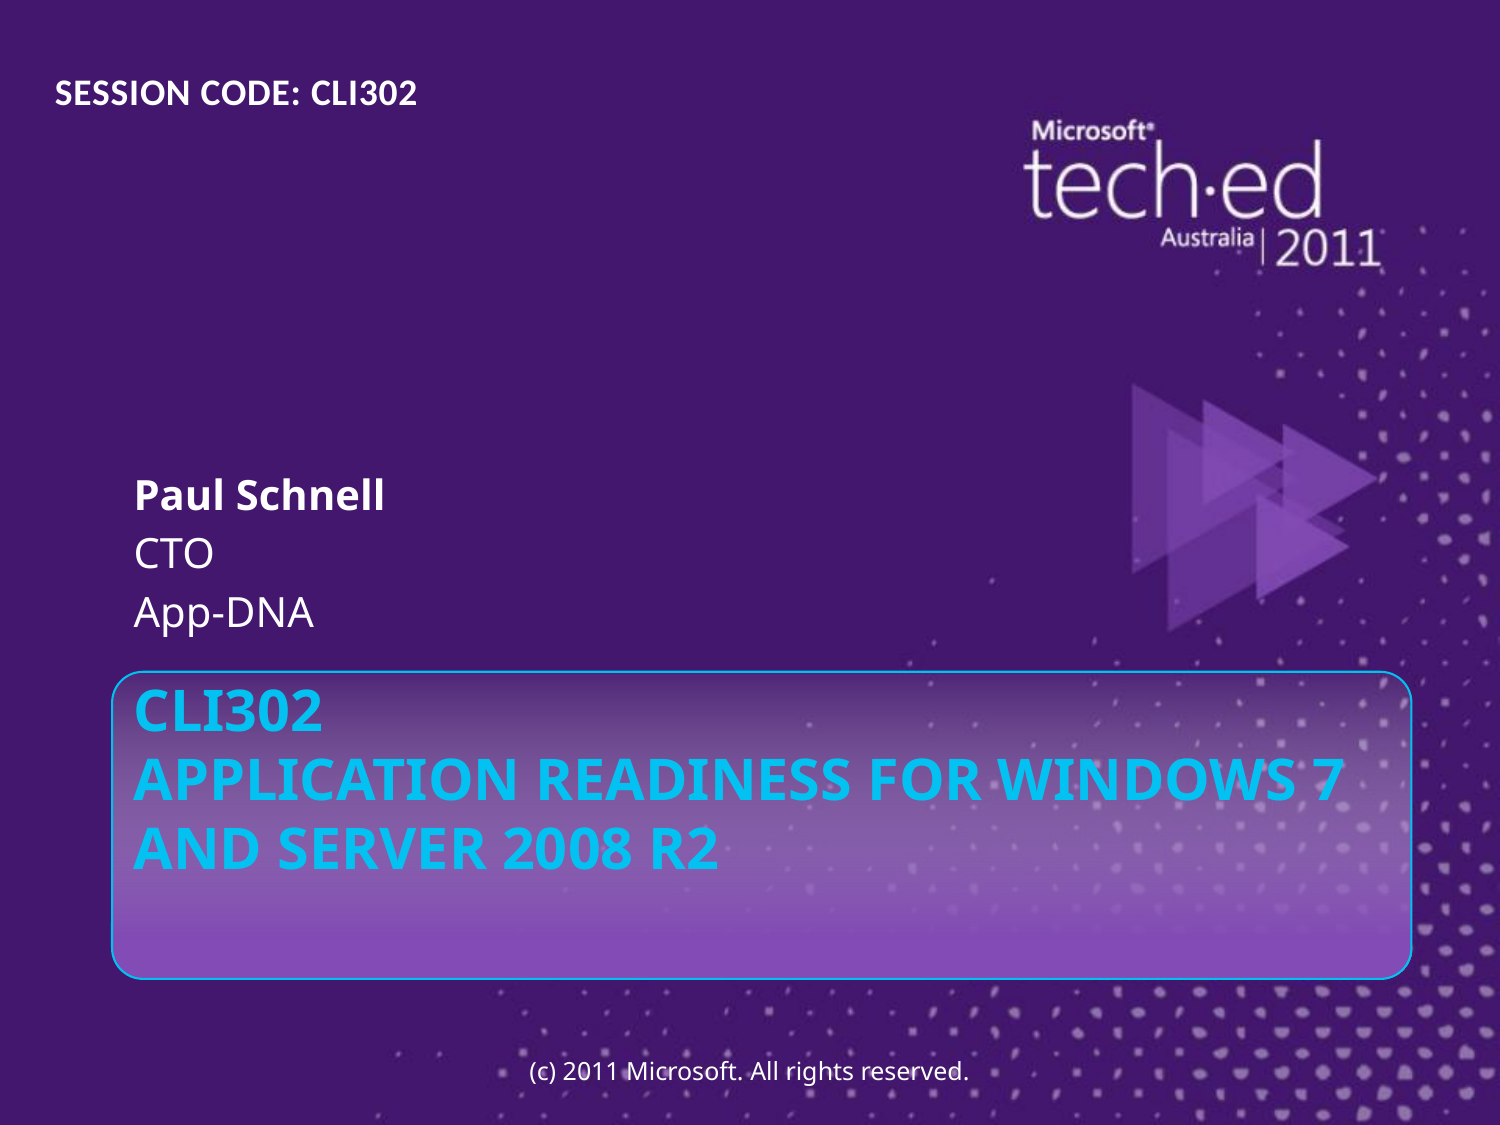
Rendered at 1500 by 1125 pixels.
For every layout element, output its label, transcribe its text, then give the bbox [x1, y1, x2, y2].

title CLI302 Application Readiness for Windows 7 and Server 2008 R2 [118, 666, 1394, 891]
text_box [109, 672, 1414, 982]
picture [0, 0, 1500, 1125]
footer (c) 2011 Microsoft. All rights reserved. [512, 1042, 988, 1103]
list Paul Schnell CTO App-DNA [118, 397, 1394, 644]
text_box SESSION CODE: CLI302 [54, 73, 647, 114]
